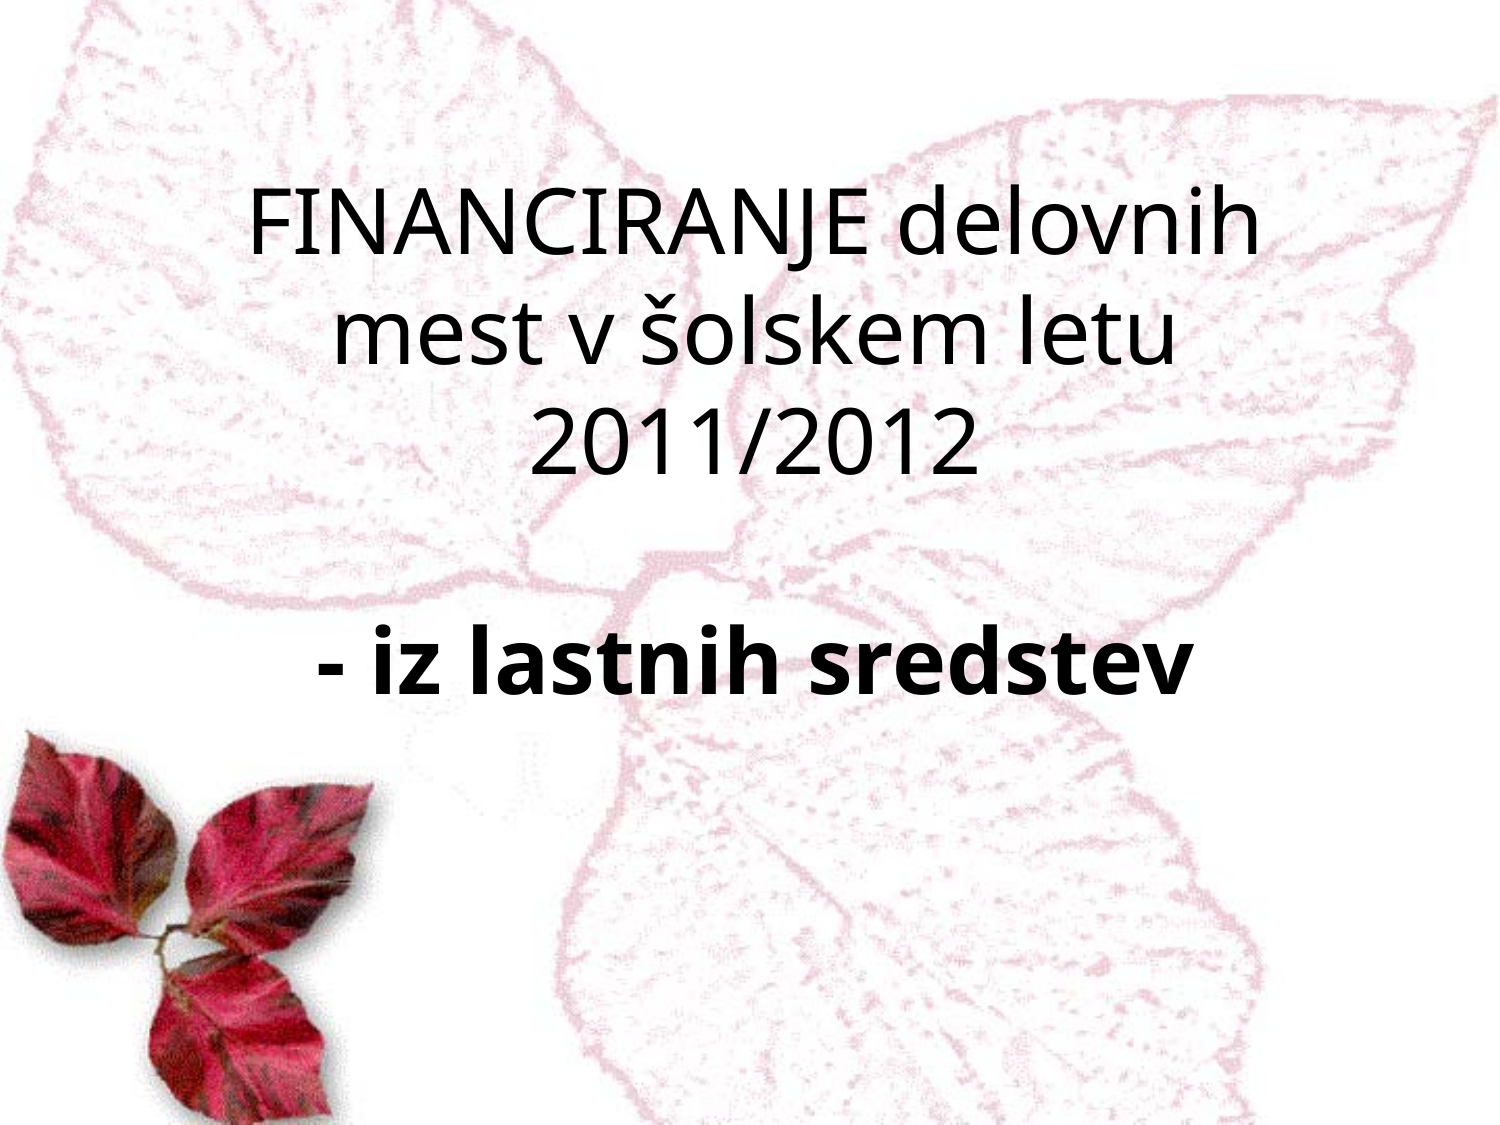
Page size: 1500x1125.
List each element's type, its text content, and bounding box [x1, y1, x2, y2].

picture [0, 0, 1500, 1125]
title FINANCIRANJE delovnih mest v šolskem letu 2011/2012 - iz lastnih sredstev [123, 99, 1388, 776]
